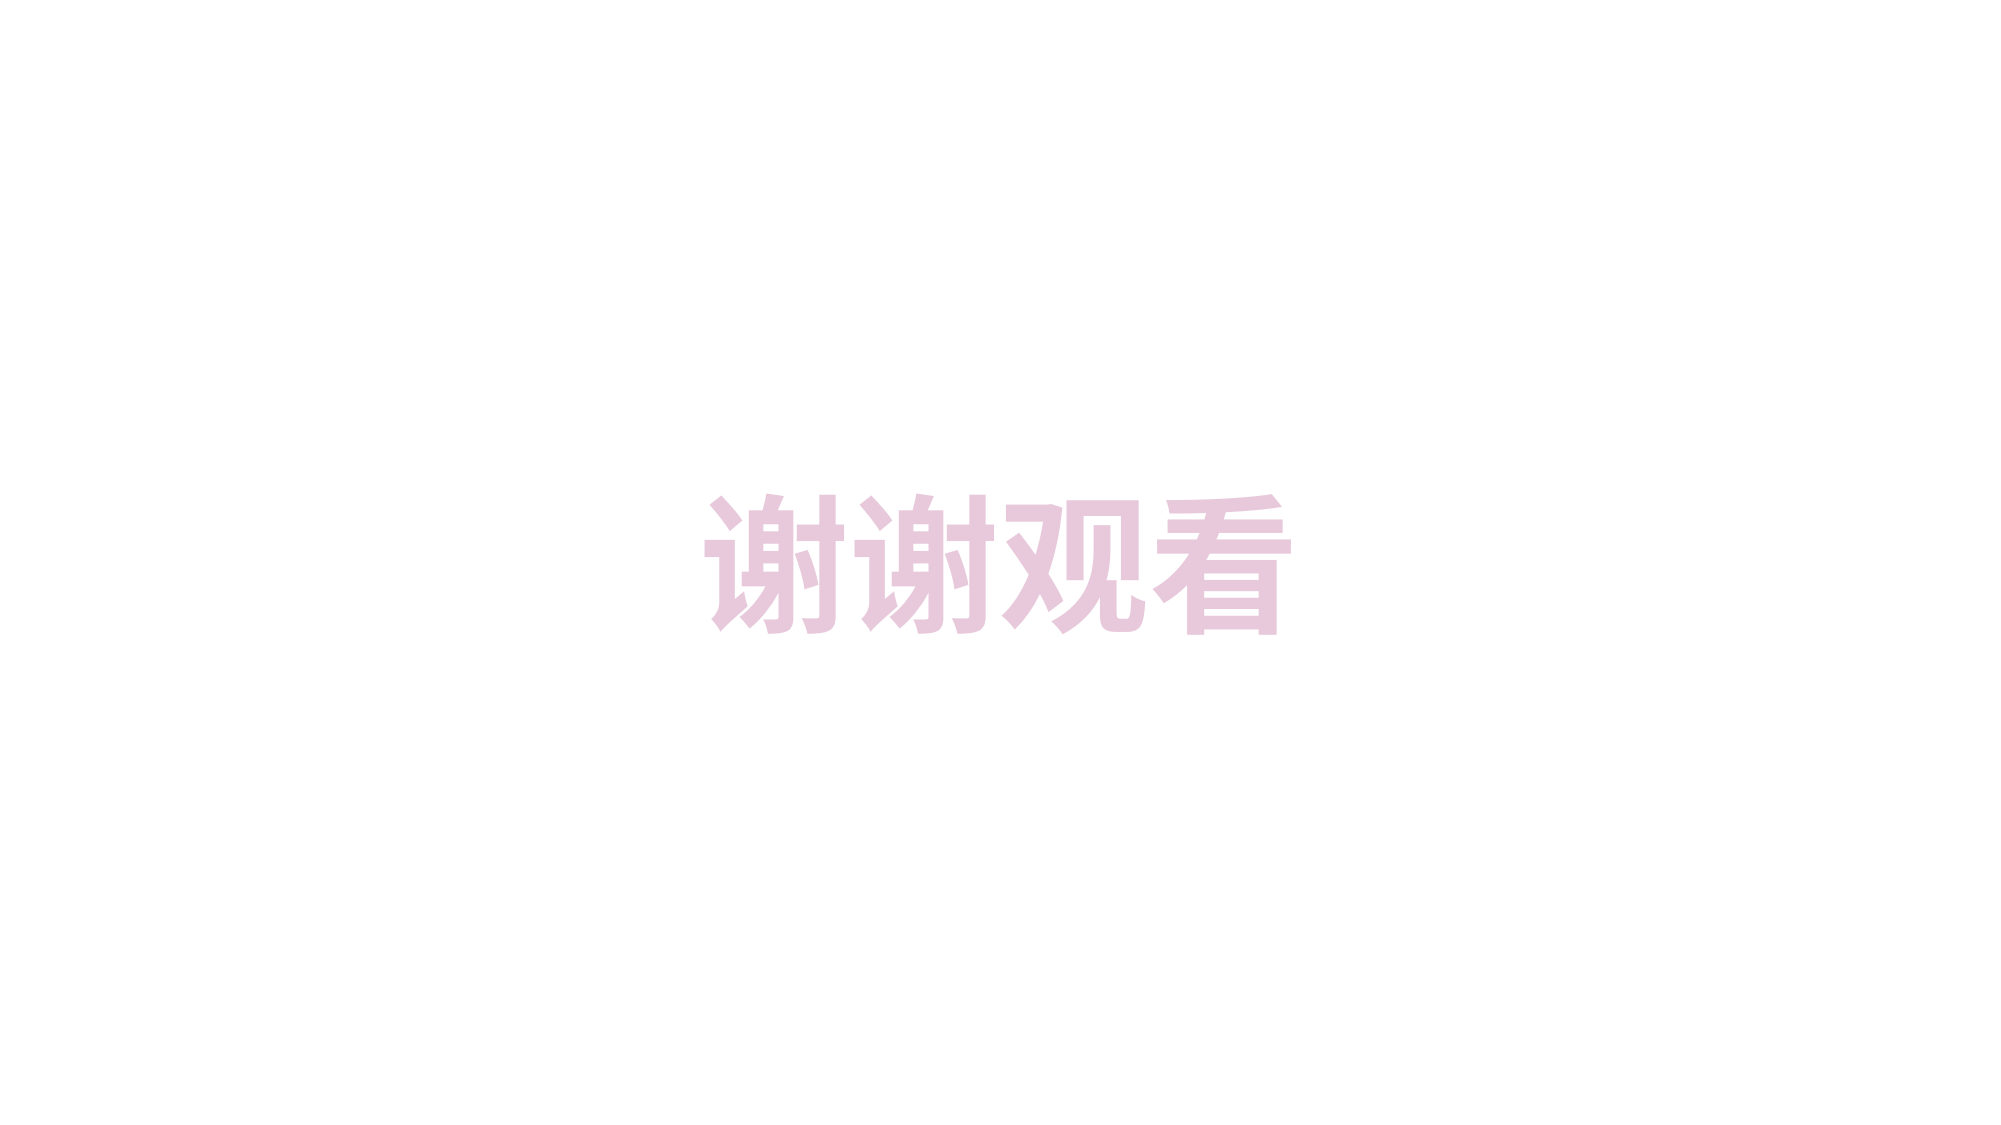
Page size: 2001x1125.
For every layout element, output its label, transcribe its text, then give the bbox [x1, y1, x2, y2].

text_box 谢谢观看 [685, 464, 1315, 659]
